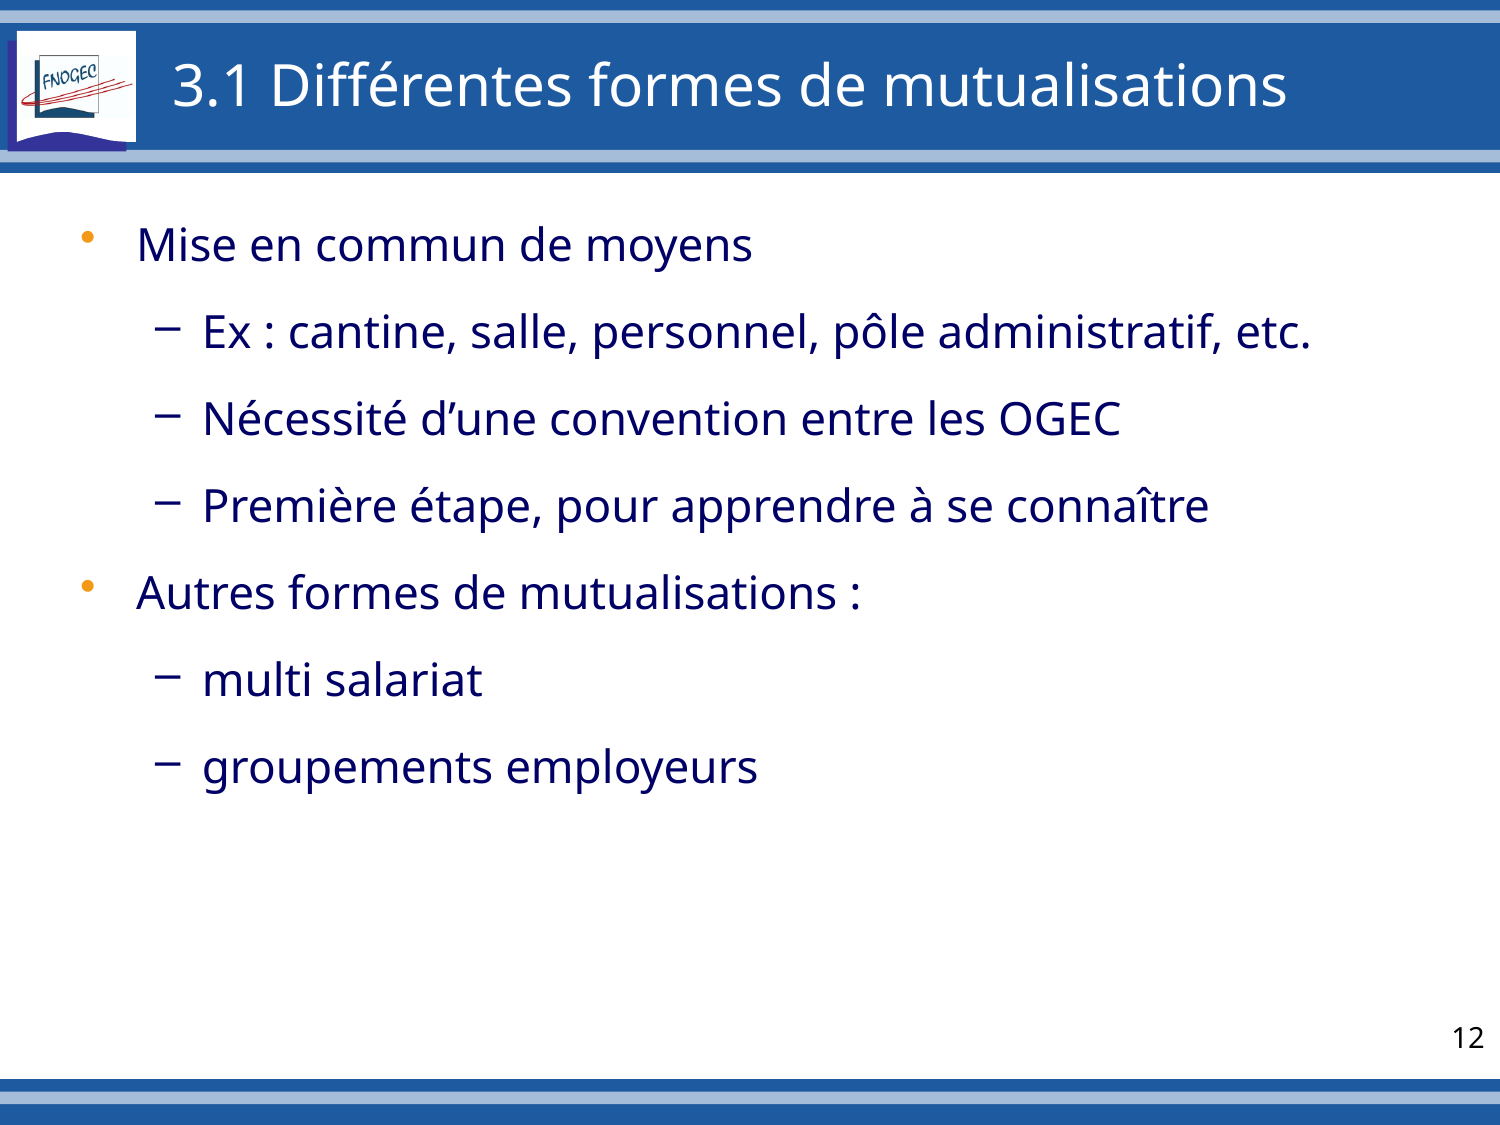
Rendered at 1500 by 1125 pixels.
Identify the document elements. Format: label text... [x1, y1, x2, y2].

list Mise en commun de moyens Ex : cantine, salle, personnel, pôle administratif, etc. Nécessité d’une convention entre les OGEC Première étape, pour apprendre à se connaître Autres formes de mutualisations : multi salariat groupements employeurs [64, 207, 1471, 953]
title 3.1 Différentes formes de mutualisations [157, 36, 1500, 130]
picture [18, 51, 136, 123]
slide_number 12 [1149, 1011, 1500, 1090]
